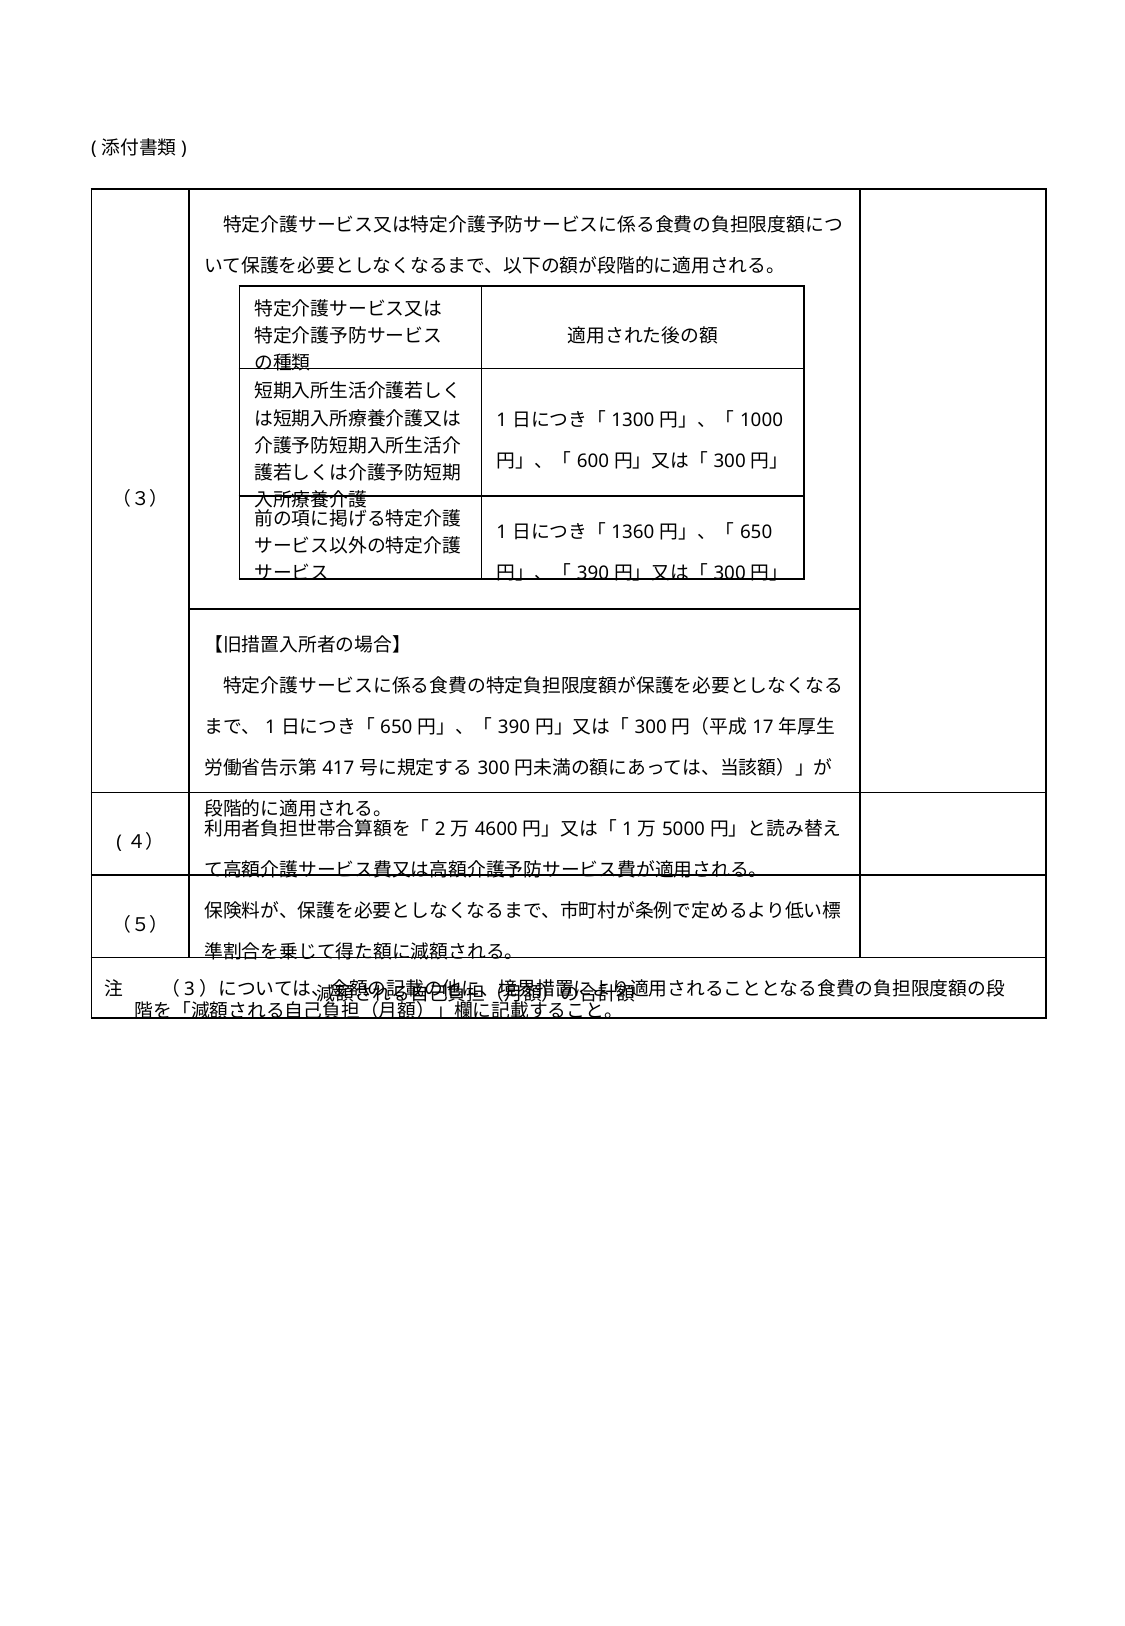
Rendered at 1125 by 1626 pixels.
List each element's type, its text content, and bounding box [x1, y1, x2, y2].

table_header 特定介護サービス又は 特定介護予防サービス の種類 [240, 287, 481, 368]
table_cell 1日につき「1300円」、「1000円」、「600円」又は「300円」 [482, 369, 803, 495]
table_cell [861, 876, 1045, 957]
table_cell [860, 958, 1045, 1017]
table_cell 利用者負担世帯合算額を「2万4600円」又は「1万5000円」と読み替えて高額介護サービス費又は高額介護予防サービス費が適用される。 [190, 793, 859, 874]
table_cell 保険料が、保護を必要としなくなるまで、市町村が条例で定めるより低い標準割合を乗じて得た額に減額される。 [190, 876, 859, 957]
table_cell 前の項に掲げる特定介護サービス以外の特定介護サービス [240, 497, 481, 578]
table_cell (４） [92, 793, 188, 874]
table_cell 【旧措置入所者の場合】 特定介護サービスに係る食費の特定負担限度額が保護を必要としなくなるまで、1日につき「650円」、「390円」又は「300円（平成17年厚生労働省告示第417号に規定する300円未満の額にあっては、当該額）」が段階的に適用される。 [190, 610, 859, 792]
table_header [861, 190, 1045, 792]
table_header 特定介護サービス又は特定介護予防サービスに係る食費の負担限度額について保護を必要としなくなるまで、以下の額が段階的に適用される。 [190, 190, 859, 608]
table_header （３） [92, 190, 188, 792]
table_cell （５） [92, 876, 188, 957]
table_cell [861, 793, 1045, 874]
table_cell 1日につき「1360円」、「650円」、「390円」又は「300円」 [482, 497, 803, 578]
table_cell 短期入所生活介護若しくは短期入所療養介護又は介護予防短期入所生活介護若しくは介護予防短期入所療養介護 [240, 369, 481, 495]
table_cell 減額される自己負担（月額）の合計額 [92, 958, 860, 969]
text_box (添付書類) [91, 129, 1037, 166]
text_box 注 （3）については、金額の記載の他に、境界措置により適用されることとなる食費の負担限度額の段階を「減額される自己負担（月額）」欄に記載すること。 [90, 969, 1035, 1029]
table_header 適用された後の額 [482, 287, 803, 368]
